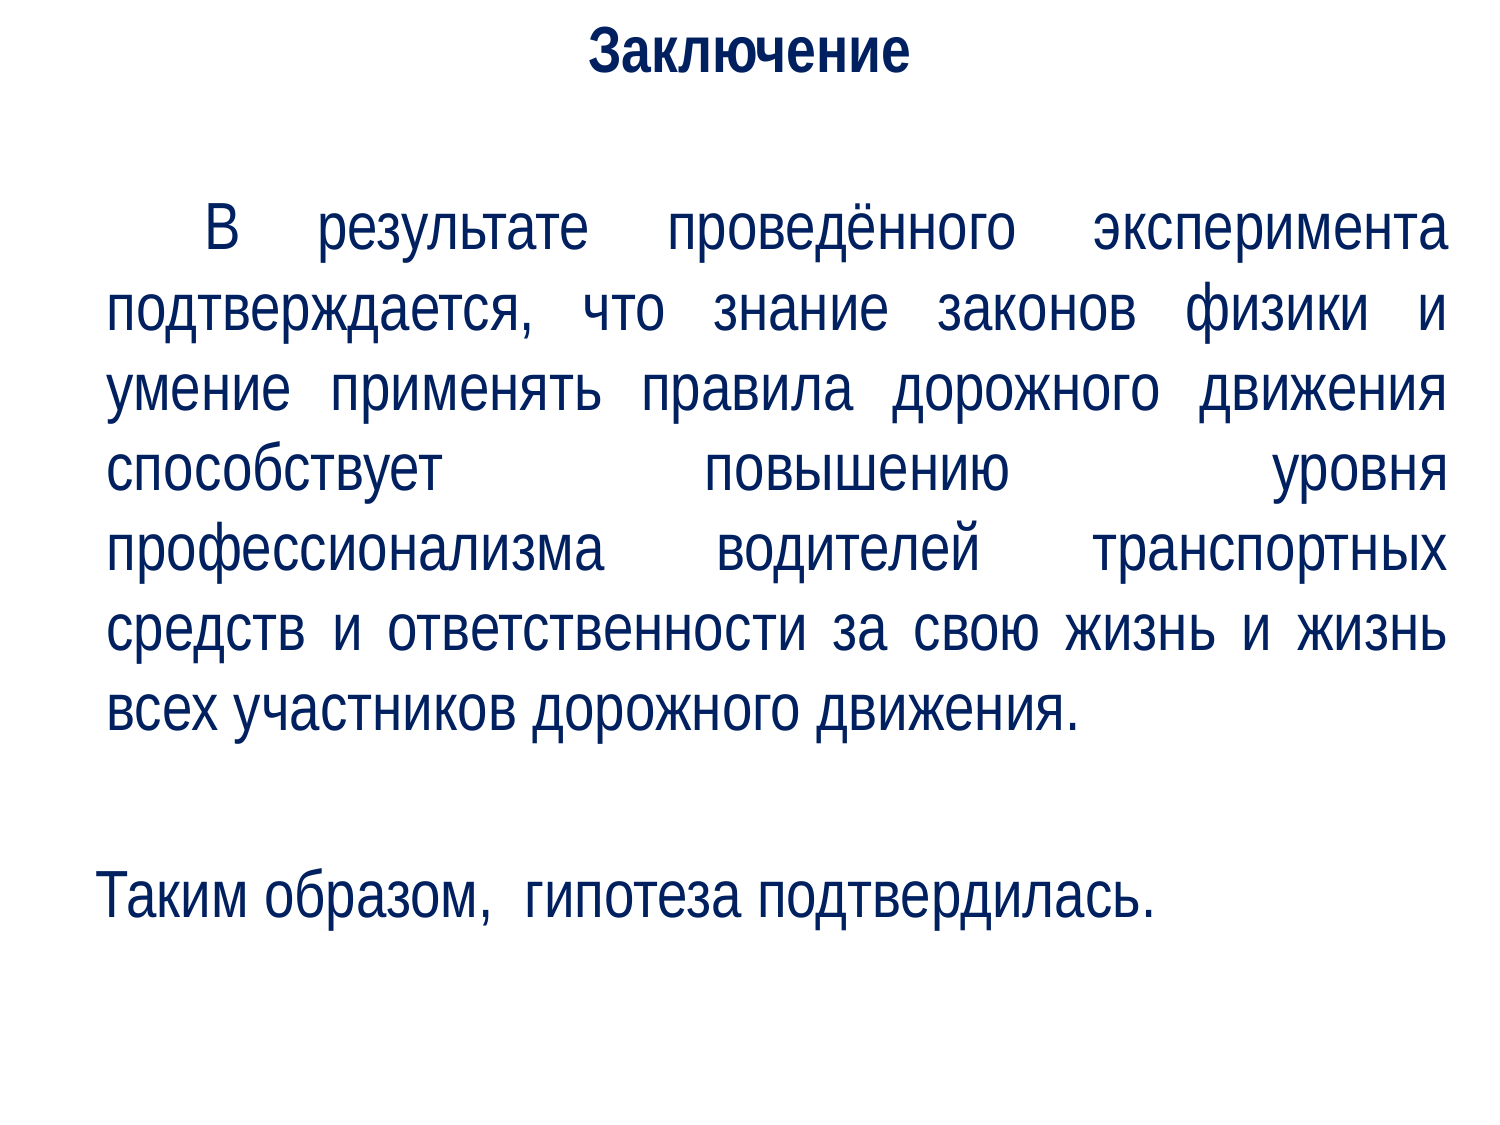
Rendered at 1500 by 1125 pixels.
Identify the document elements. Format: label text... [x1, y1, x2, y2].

title Заключение [75, 0, 1425, 94]
list В результате проведённого эксперимента подтверждается, что знание законов физики и умение применять правила дорожного движения способствует повышению уровня профессионализма водителей транспортных средств и ответственности за свою жизнь и жизнь всех участников дорожного движения. Таким образом, гипотеза подтвердилась. [35, 175, 1465, 1079]
